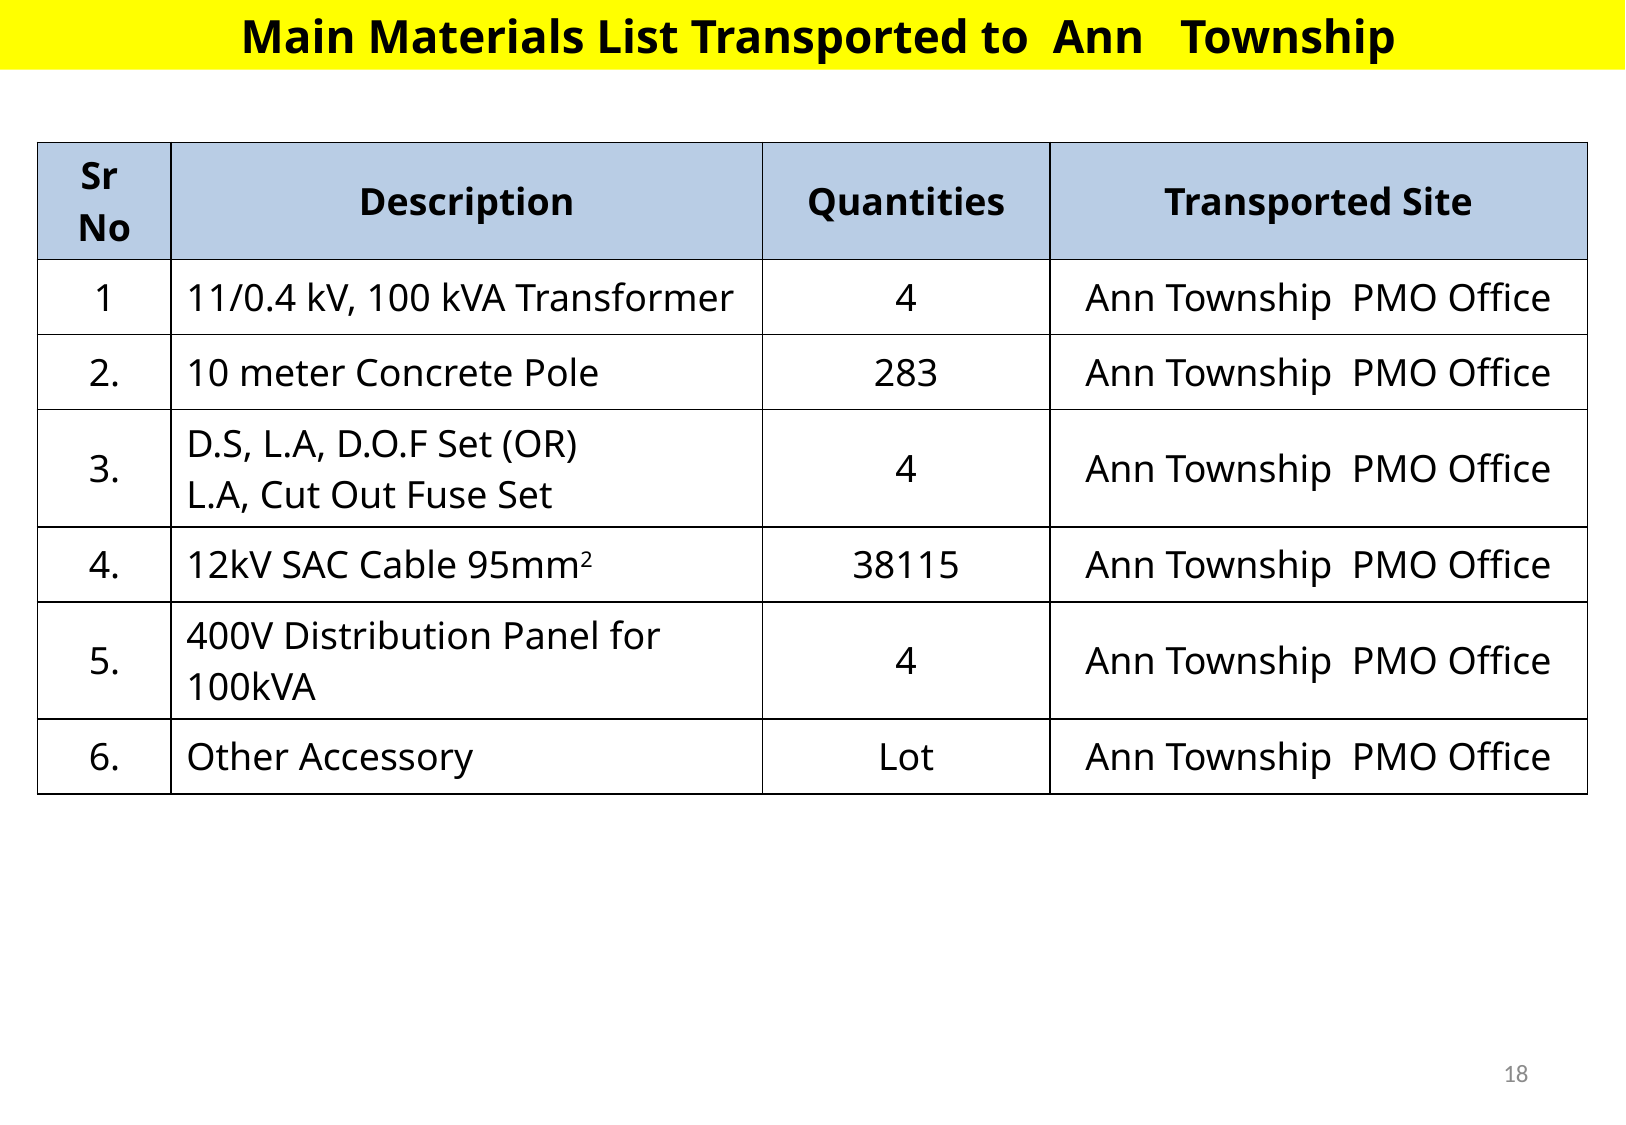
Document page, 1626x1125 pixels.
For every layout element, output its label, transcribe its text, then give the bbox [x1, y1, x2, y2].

table_cell Ann Township PMO Office [1051, 335, 1587, 409]
table_cell 4 [763, 260, 1049, 334]
table_cell 10 meter Concrete Pole [172, 335, 762, 409]
table_cell 38115 [763, 528, 1049, 601]
table_cell 2. [38, 335, 170, 409]
table_cell D.S, L.A, D.O.F Set (OR) L.A, Cut Out Fuse Set [172, 410, 762, 526]
text_box Main Materials List Transported to Ann Township [0, 0, 1625, 70]
table_cell Ann Township PMO Office [1051, 410, 1587, 526]
table_cell 4 [763, 410, 1049, 526]
table_cell 4 [763, 603, 1049, 718]
table_cell 12kV SAC Cable 95mm2 [172, 528, 762, 601]
table_cell 3. [38, 410, 170, 526]
table_cell 283 [763, 335, 1049, 409]
table_header Description [172, 143, 762, 259]
table_cell 400V Distribution Panel for 100kVA [172, 603, 762, 718]
slide_number 18 [1164, 1042, 1544, 1103]
table_cell 1 [38, 260, 170, 334]
table_cell Ann Township PMO Office [1051, 528, 1587, 601]
table_cell Ann Township PMO Office [1051, 603, 1587, 718]
table_cell 6. [38, 720, 170, 793]
table_header Sr No [38, 143, 170, 259]
table_cell Lot [763, 720, 1049, 793]
table_header Transported Site [1051, 143, 1587, 259]
table_cell Ann Township PMO Office [1051, 720, 1587, 793]
table_cell 5. [38, 603, 170, 718]
table_cell 4. [38, 528, 170, 601]
table_header Quantities [763, 143, 1049, 259]
table_cell Other Accessory [172, 720, 762, 793]
table_cell 11/0.4 kV, 100 kVA Transformer [172, 260, 762, 334]
table_cell Ann Township PMO Office [1051, 260, 1587, 334]
